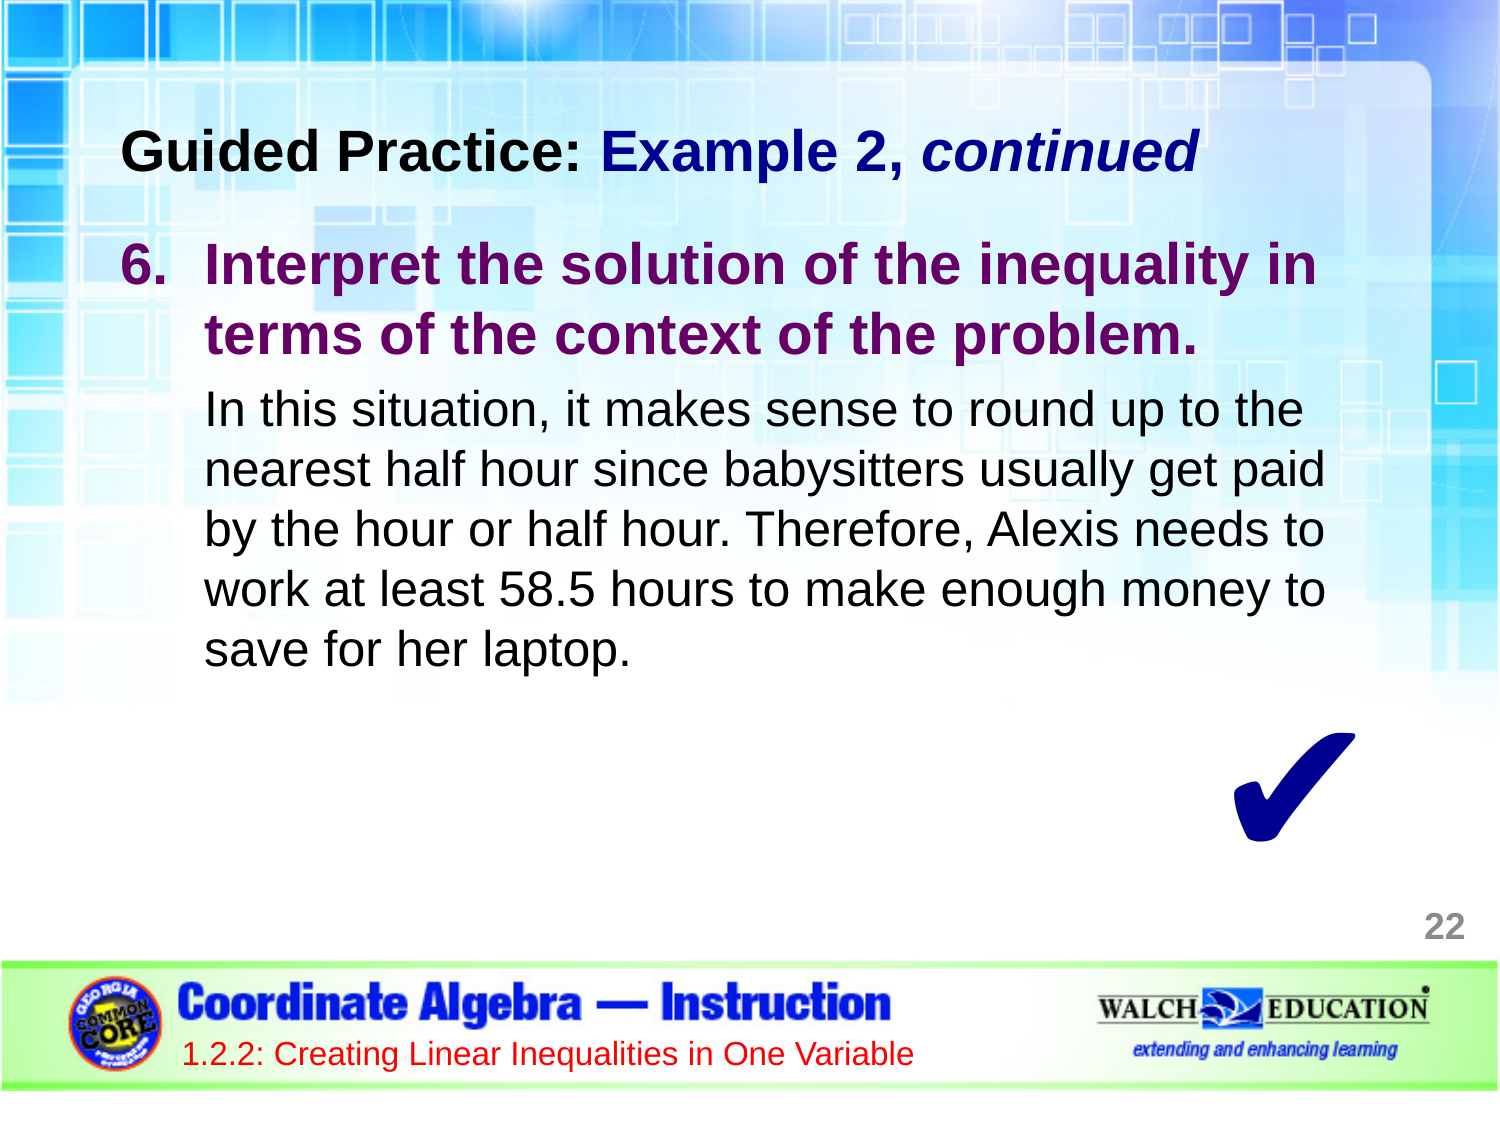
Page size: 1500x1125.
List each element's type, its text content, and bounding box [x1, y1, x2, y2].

list 1.2.2: Creating Linear Inequalities in One Variable [166, 1024, 1074, 1069]
text_box ✔ [1128, 651, 1394, 907]
subtitle Guided Practice: Example 2, continued Interpret the solution of the inequality in terms of the context of the problem. In this situation, it makes sense to round up to the nearest half hour since babysitters usually get paid by the hour or half hour. Therefore, Alexis needs to work at least 58.5 hours to make enough money to save for her laptop. [105, 105, 1394, 925]
slide_number 22 [1361, 901, 1481, 949]
picture [1, 0, 1500, 1091]
